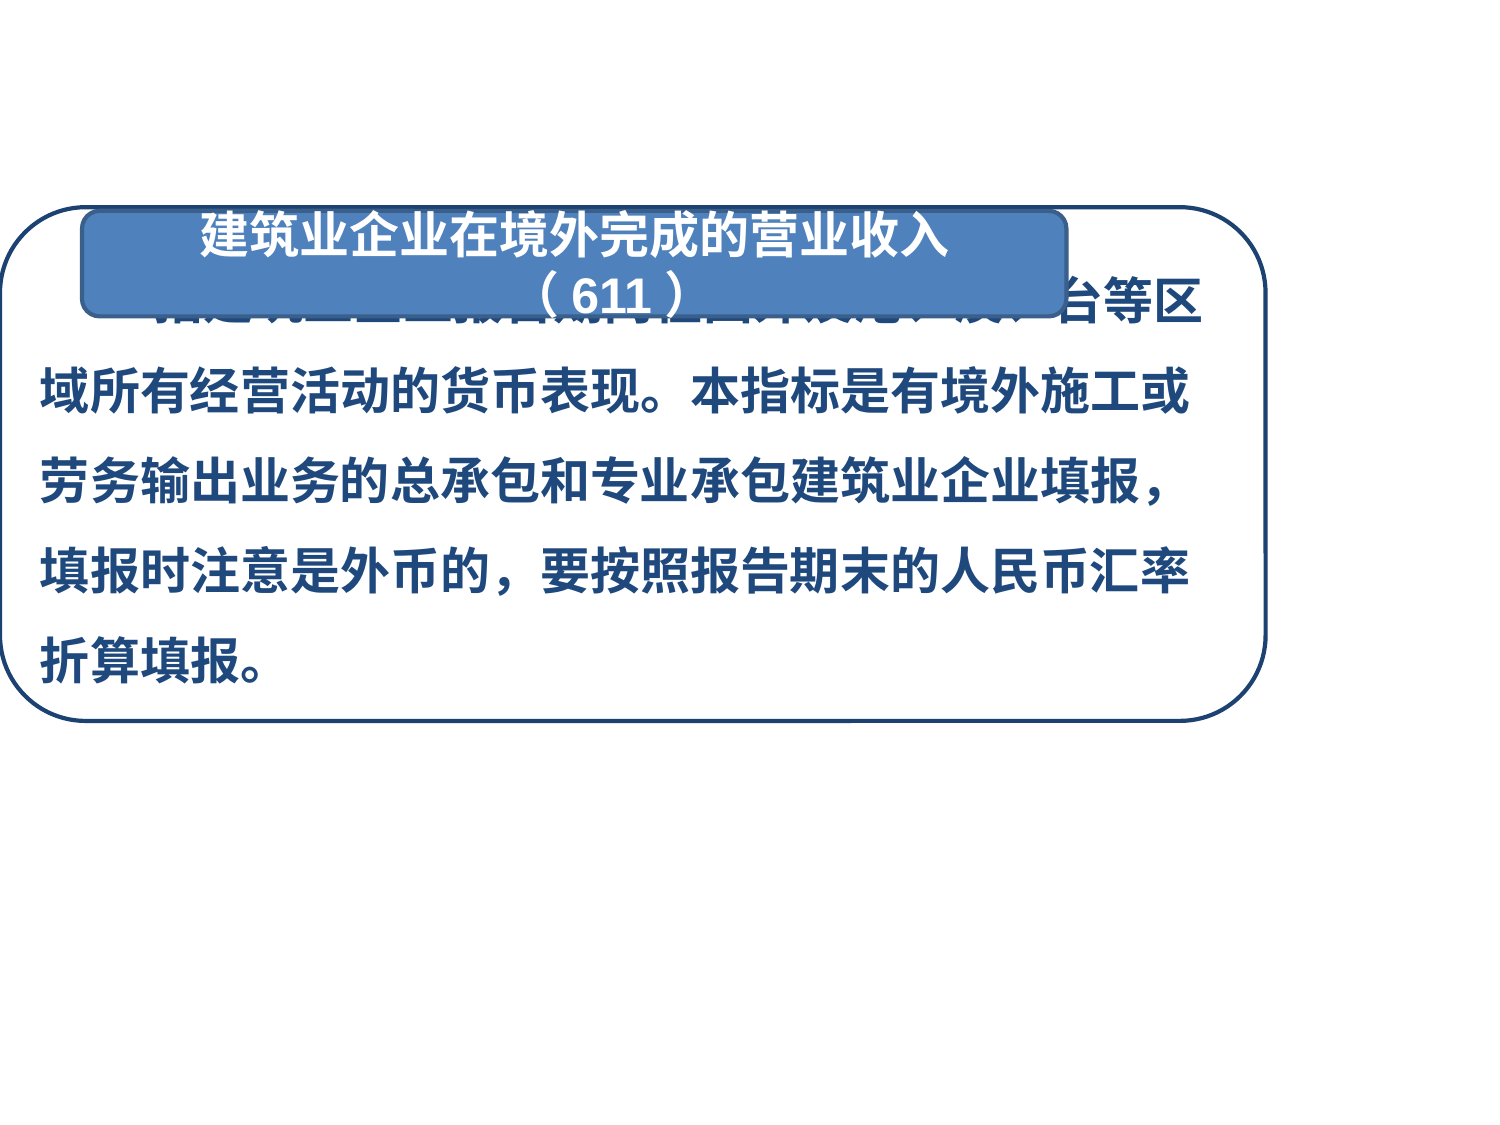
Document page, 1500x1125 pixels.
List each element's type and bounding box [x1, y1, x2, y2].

list [81, 163, 1348, 1055]
